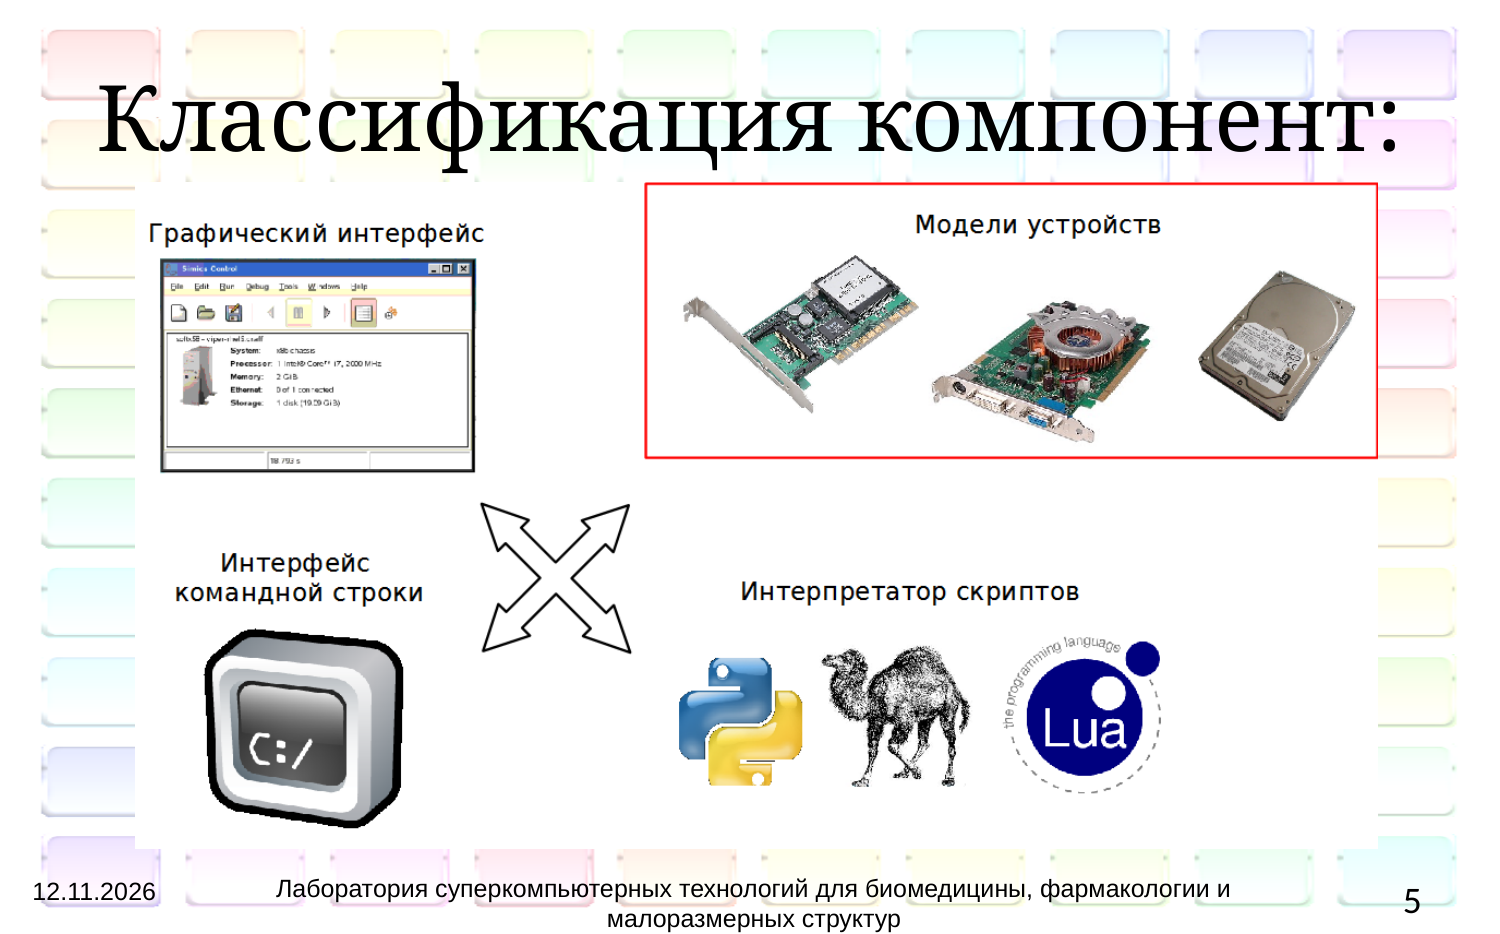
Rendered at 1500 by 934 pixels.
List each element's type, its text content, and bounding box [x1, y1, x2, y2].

text_box 06.12.2012 [17, 868, 183, 918]
text_box 5 [1387, 868, 1473, 918]
picture [0, 0, 1500, 934]
title Классификация компонент: [75, 37, 1425, 193]
text_box Лаборатория суперкомпьютерных технологий для биомедицины, фармакологии и малоразмерных структур [171, 864, 1338, 915]
